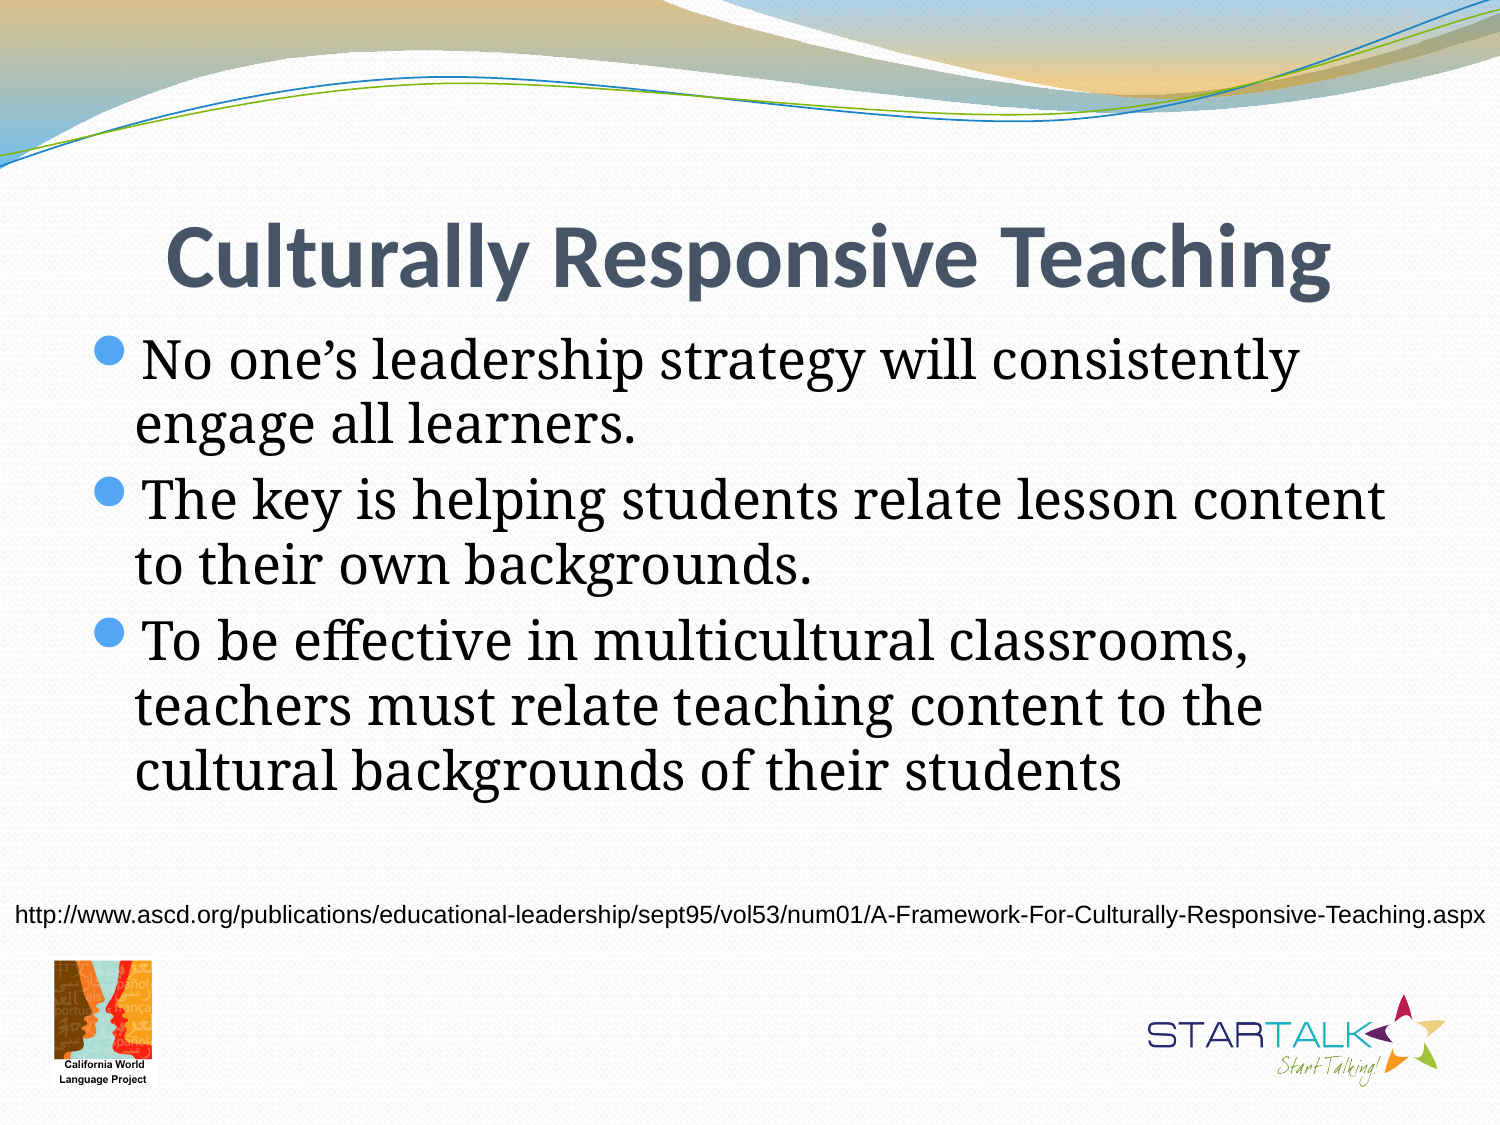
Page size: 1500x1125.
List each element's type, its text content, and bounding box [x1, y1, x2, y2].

list No one’s leadership strategy will consistently engage all learners. The key is helping students relate lesson content to their own backgrounds. To be effective in multicultural classrooms, teachers must relate teaching content to the cultural backgrounds of their students [74, 317, 1426, 831]
text_box http://www.ascd.org/publications/educational-leadership/sept95/vol53/num01/A-Framework-For-Culturally-Responsive-Teaching.aspx [0, 891, 1500, 937]
picture [50, 956, 158, 1088]
picture [1148, 994, 1446, 1087]
title Culturally Responsive Teaching [74, 118, 1426, 307]
